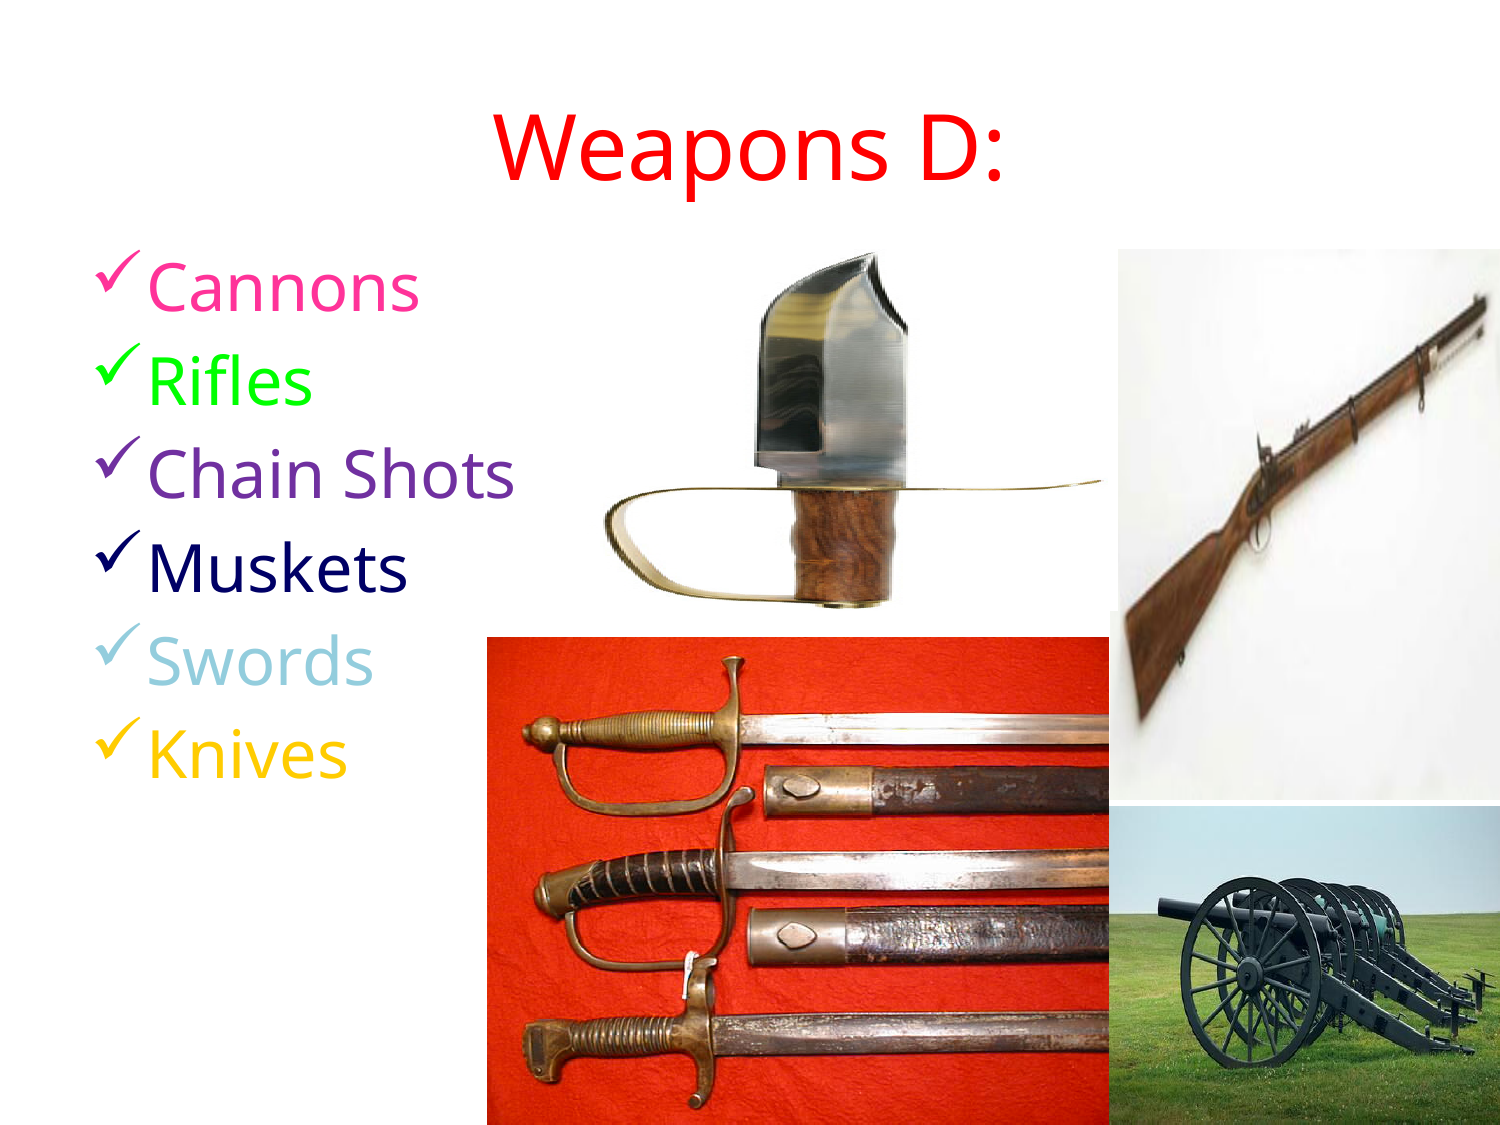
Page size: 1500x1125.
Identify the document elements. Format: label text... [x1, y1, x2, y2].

list Cannons Rifles Chain Shots Muskets Swords Knives [74, 237, 638, 993]
picture [487, 637, 1500, 1125]
picture [587, 249, 1500, 801]
title Weapons D: [74, 49, 1426, 238]
